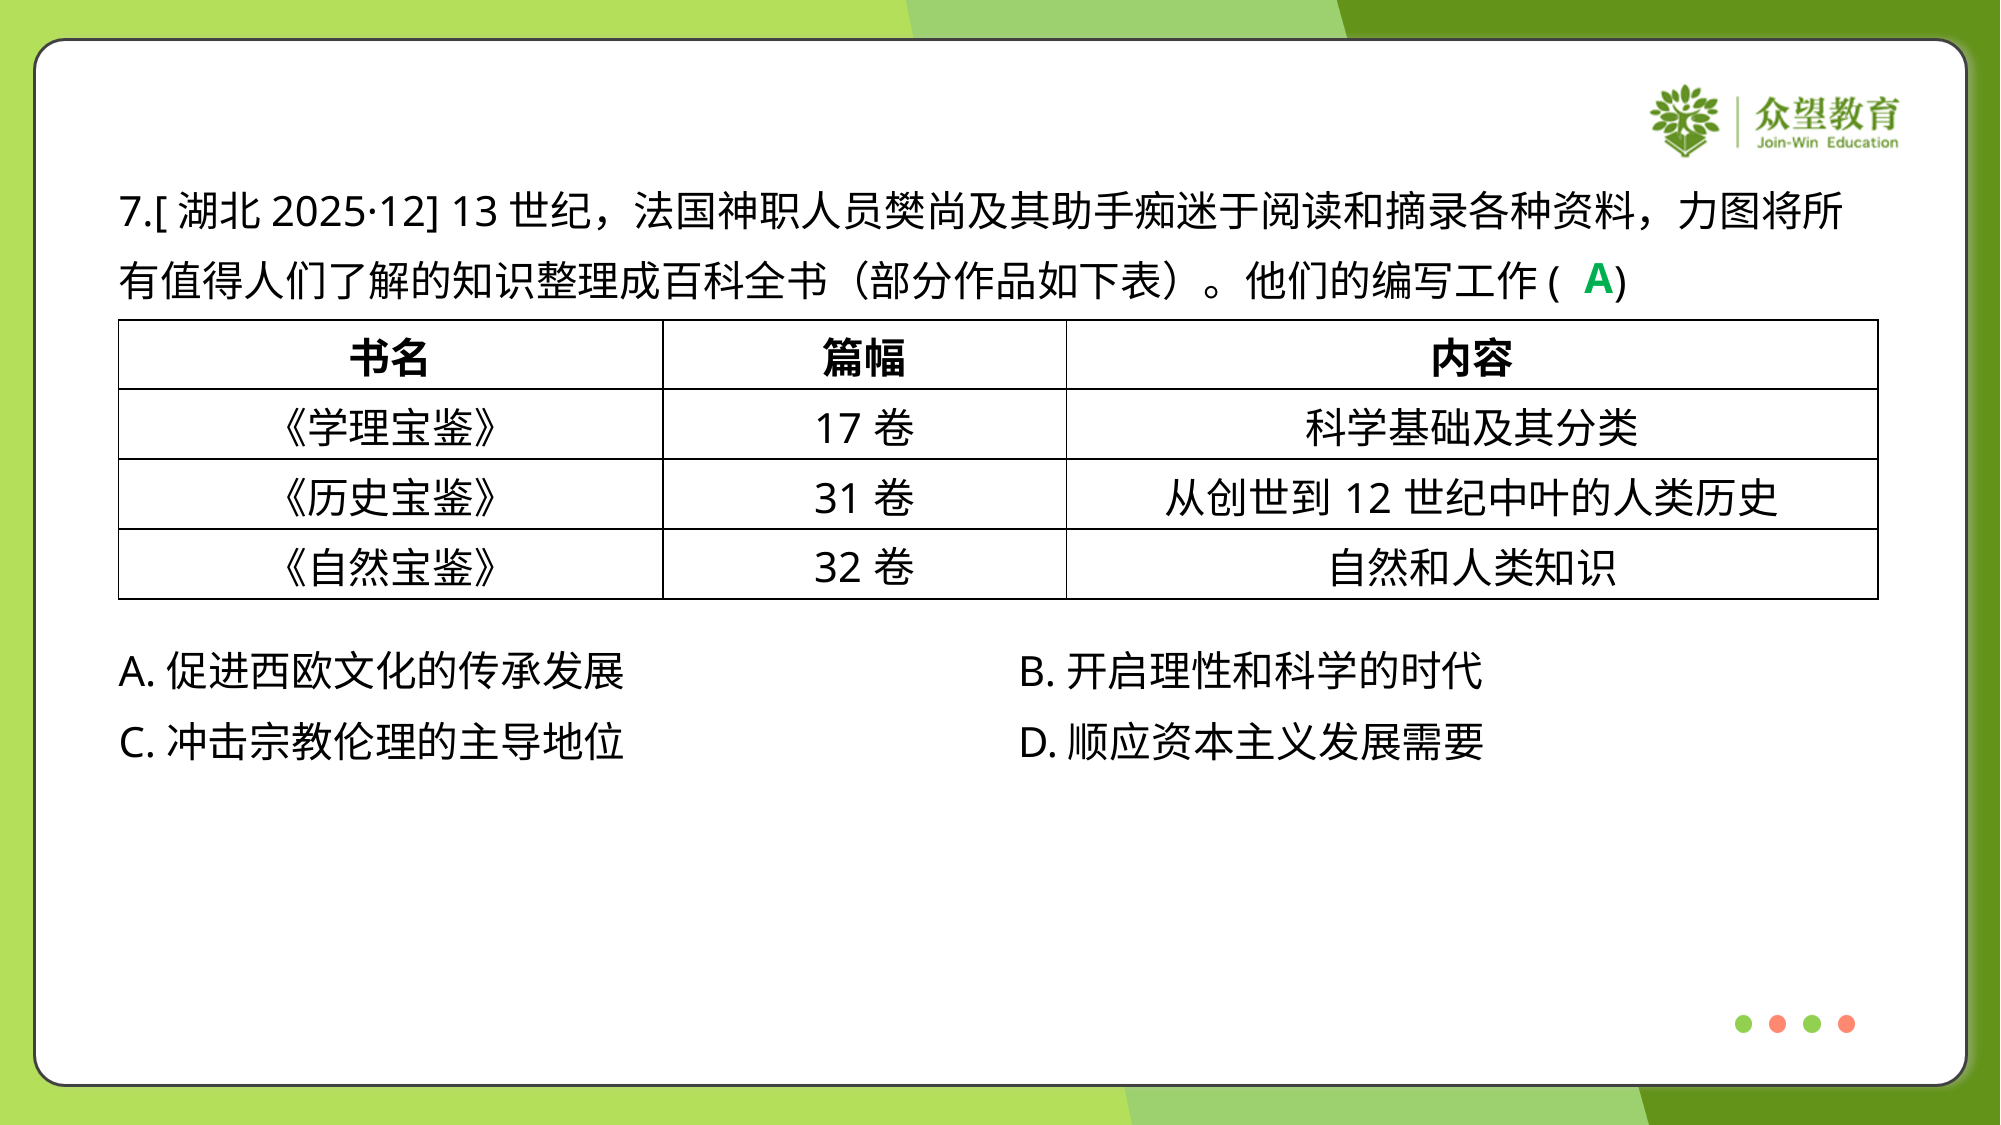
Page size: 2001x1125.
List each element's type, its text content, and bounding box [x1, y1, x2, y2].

text_box A [1567, 231, 1630, 296]
table_cell 自然和人类知识 [1067, 530, 1877, 598]
table_header 内容 [1067, 321, 1877, 388]
table_cell 31卷 [664, 460, 1066, 528]
table_header 篇幅 [664, 321, 1066, 388]
table_header 书名 [119, 321, 662, 388]
table_cell 17卷 [664, 390, 1066, 458]
table_cell 《自然宝鉴》 [119, 530, 662, 598]
table_cell 32卷 [664, 530, 1066, 598]
text_box A.促进西欧文化的传承发展 B.开启理性和科学的时代 C.冲击宗教伦理的主导地位 D.顺应资本主义发展需要 [118, 620, 1883, 759]
table_cell 科学基础及其分类 [1067, 390, 1877, 458]
table_cell 《历史宝鉴》 [119, 460, 662, 528]
picture [0, 0, 2000, 1125]
text_box 7.[湖北2025·12] 13世纪，法国神职人员樊尚及其助手痴迷于阅读和摘录各种资料，力图将所 有值得人们了解的知识整理成百科全书（部分作品如下表）。他们的编写工作( ) [118, 159, 1883, 298]
table_cell 《学理宝鉴》 [119, 390, 662, 458]
table_cell 从创世到12世纪中叶的人类历史 [1067, 460, 1877, 528]
